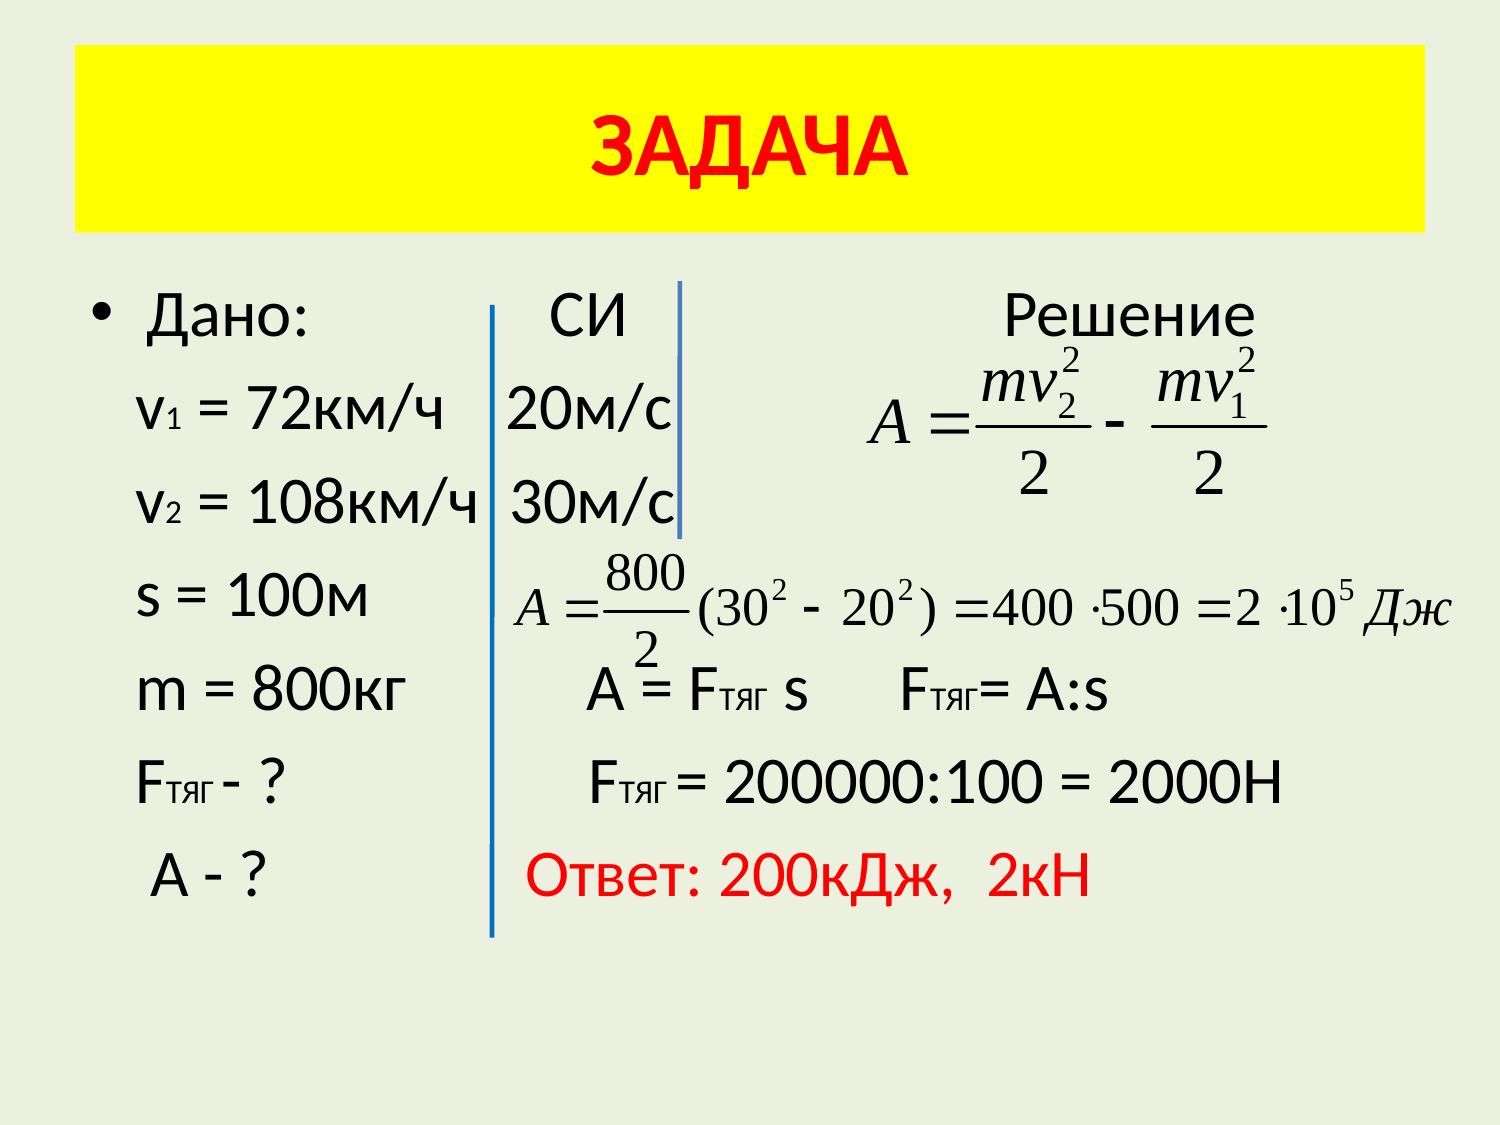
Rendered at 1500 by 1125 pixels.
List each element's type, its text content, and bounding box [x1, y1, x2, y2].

title ЗАДАЧА [75, 45, 1425, 233]
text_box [855, 327, 1278, 510]
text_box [503, 538, 1466, 680]
list Дано: СИ Решение v1 = 72км/ч 20м/с v2 = 108км/ч 30м/с s = 100м m = 800кг A = FTЯГ s FТЯГ= A:s FТЯГ - ? FТЯГ = 200000:100 = 2000Н А - ? Ответ: 200кДж, 2кН [75, 262, 1425, 1005]
